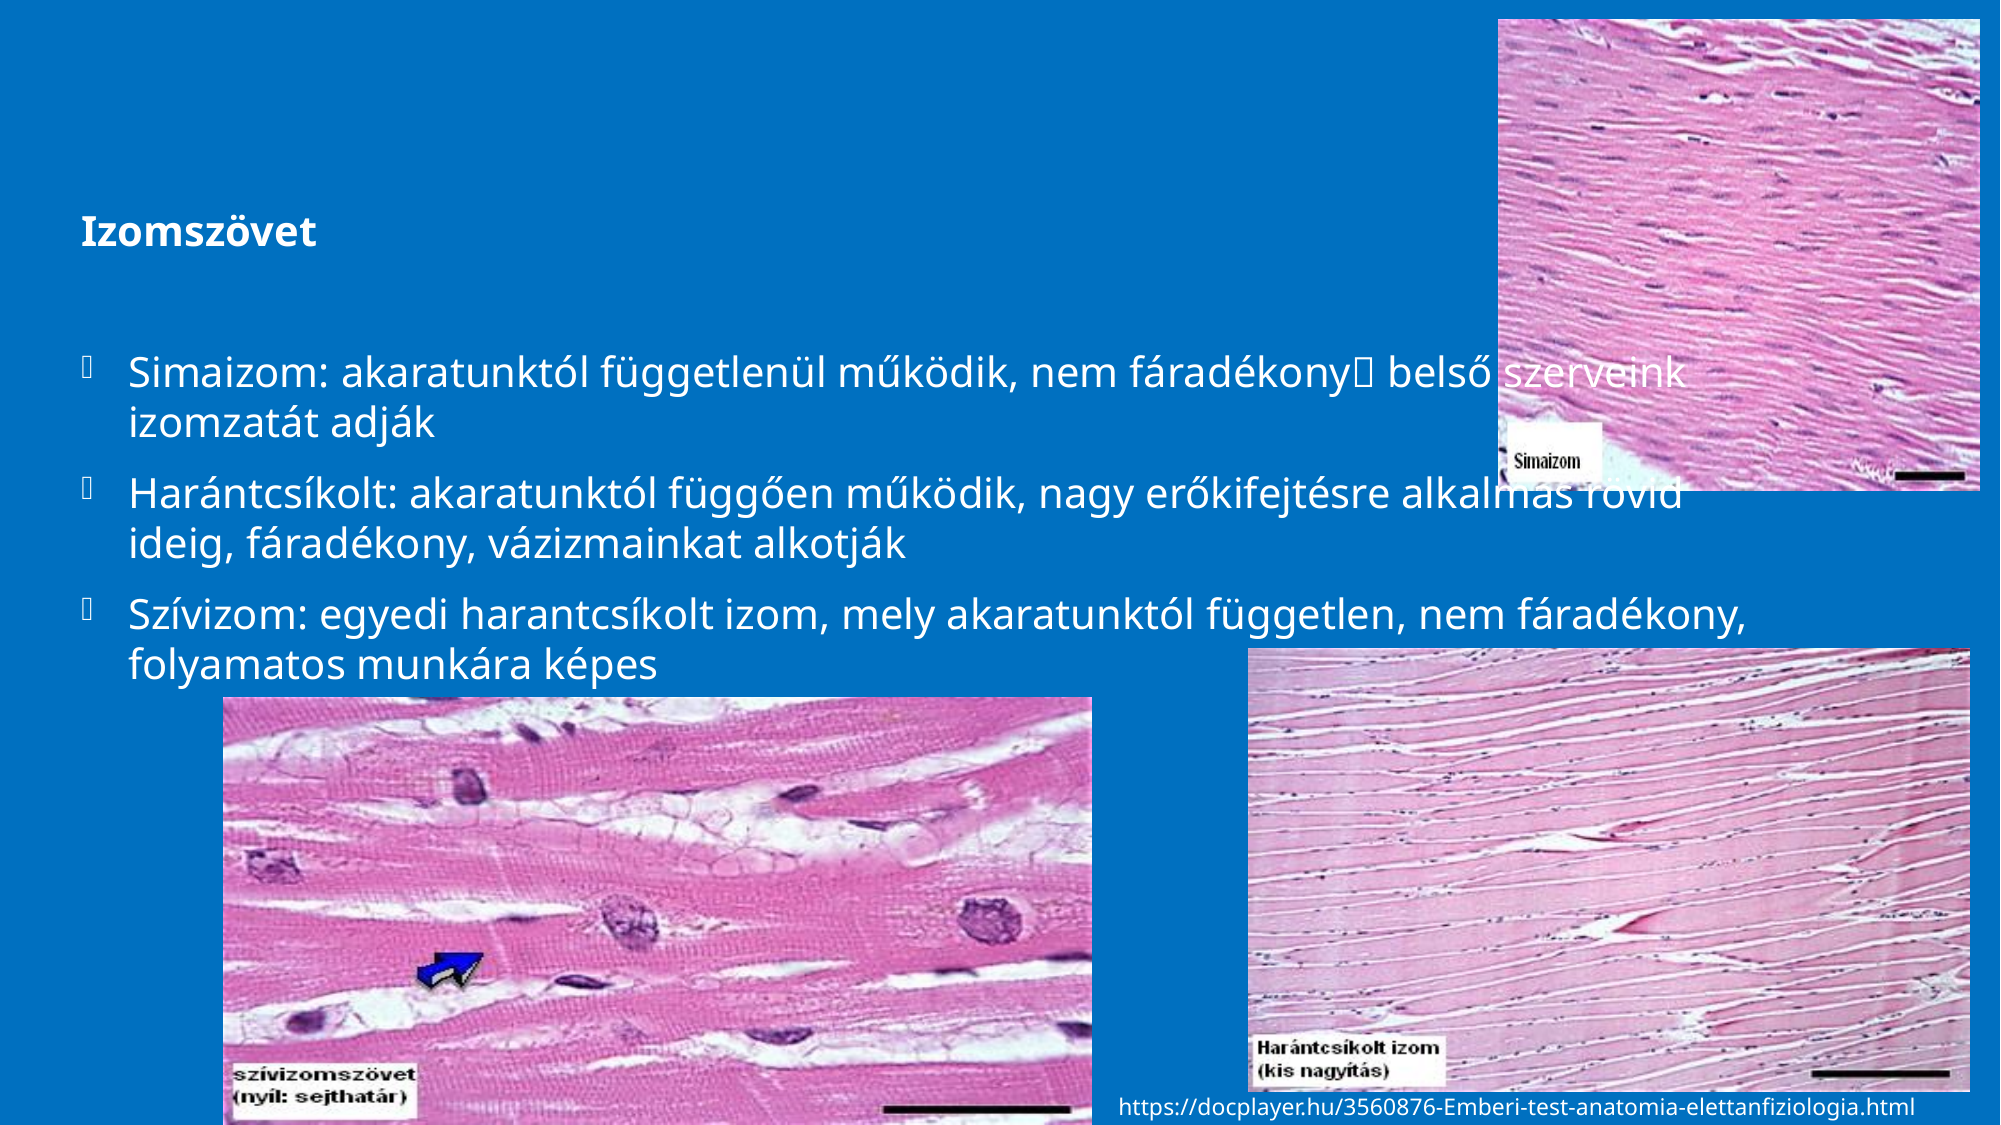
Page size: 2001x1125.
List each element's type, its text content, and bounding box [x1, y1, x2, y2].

list Izomszövet Simaizom: akaratunktól függetlenül működik, nem fáradékony belső szerveink izomzatát adják Harántcsíkolt: akaratunktól függően működik, nagy erőkifejtésre alkalmas rövid ideig, fáradékony, vázizmainkat alkotják Szívizom: egyedi harantcsíkolt izom, mely akaratunktól független, nem fáradékony, folyamatos munkára képes [66, 33, 1773, 1000]
picture [1248, 648, 1970, 1093]
text_box https://docplayer.hu/3560876-Emberi-test-anatomia-elettanfiziologia.html [1103, 1084, 2000, 1125]
picture [1498, 19, 1981, 492]
picture [223, 697, 1093, 1125]
